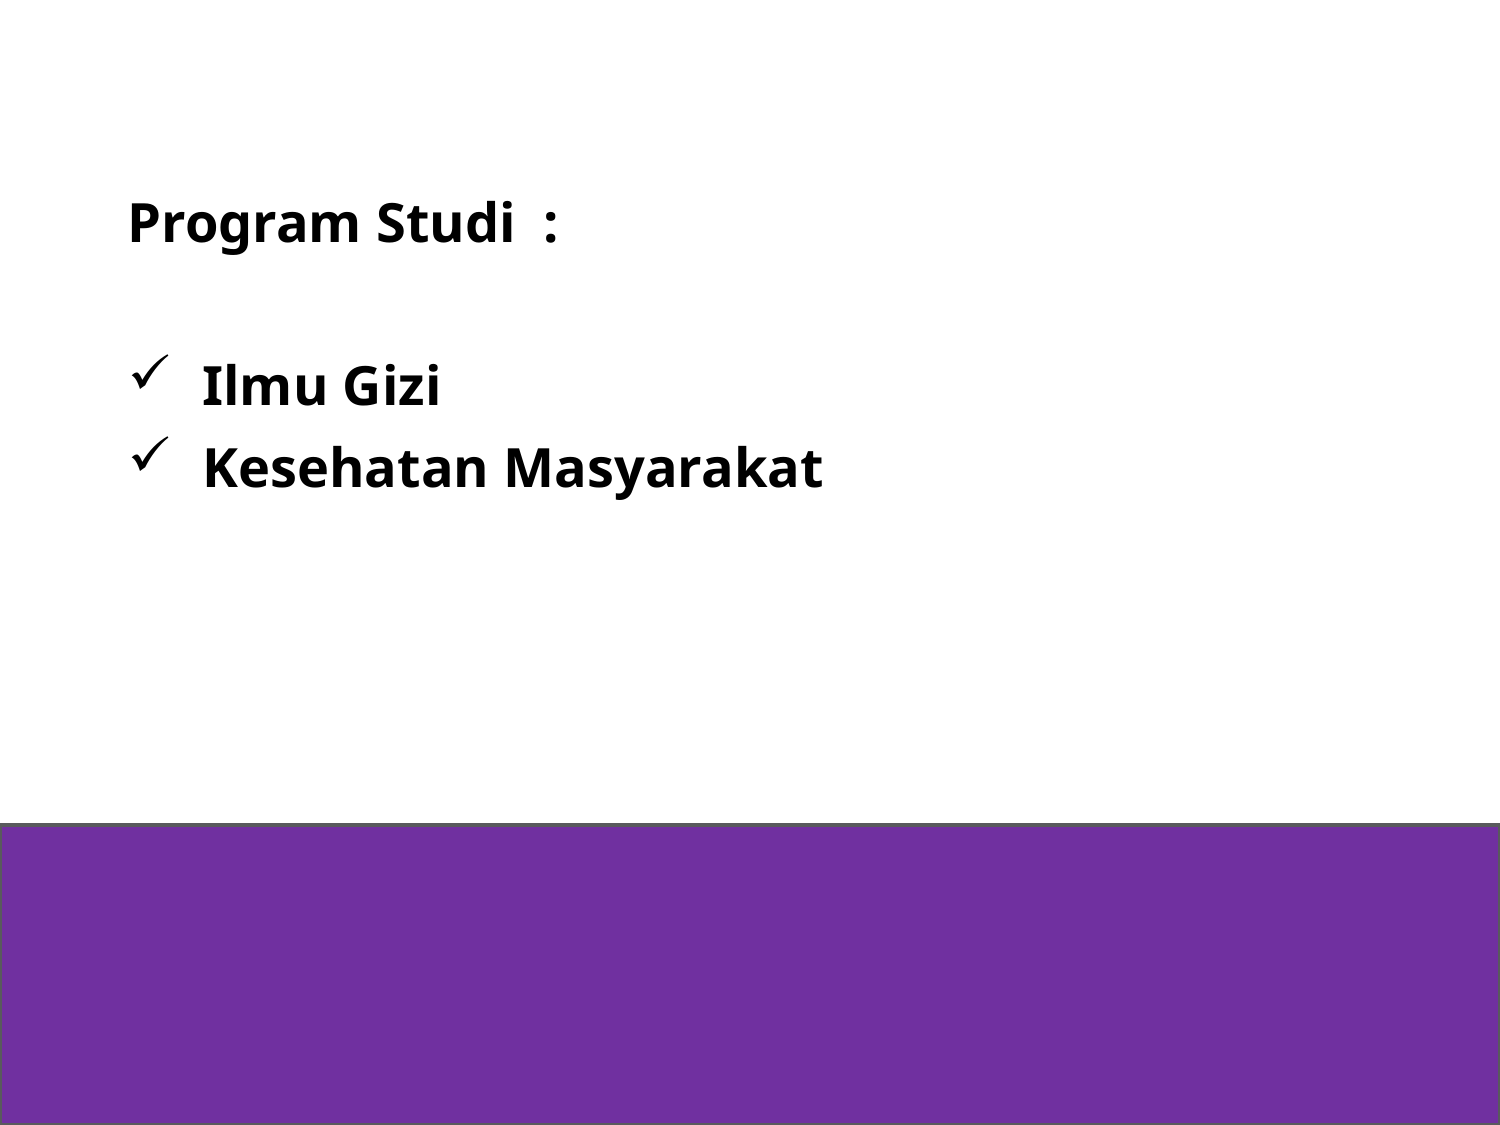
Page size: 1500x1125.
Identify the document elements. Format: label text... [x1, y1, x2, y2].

text_box [0, 823, 1500, 1125]
list Program Studi : Ilmu Gizi Kesehatan Masyarakat [112, 180, 1500, 823]
